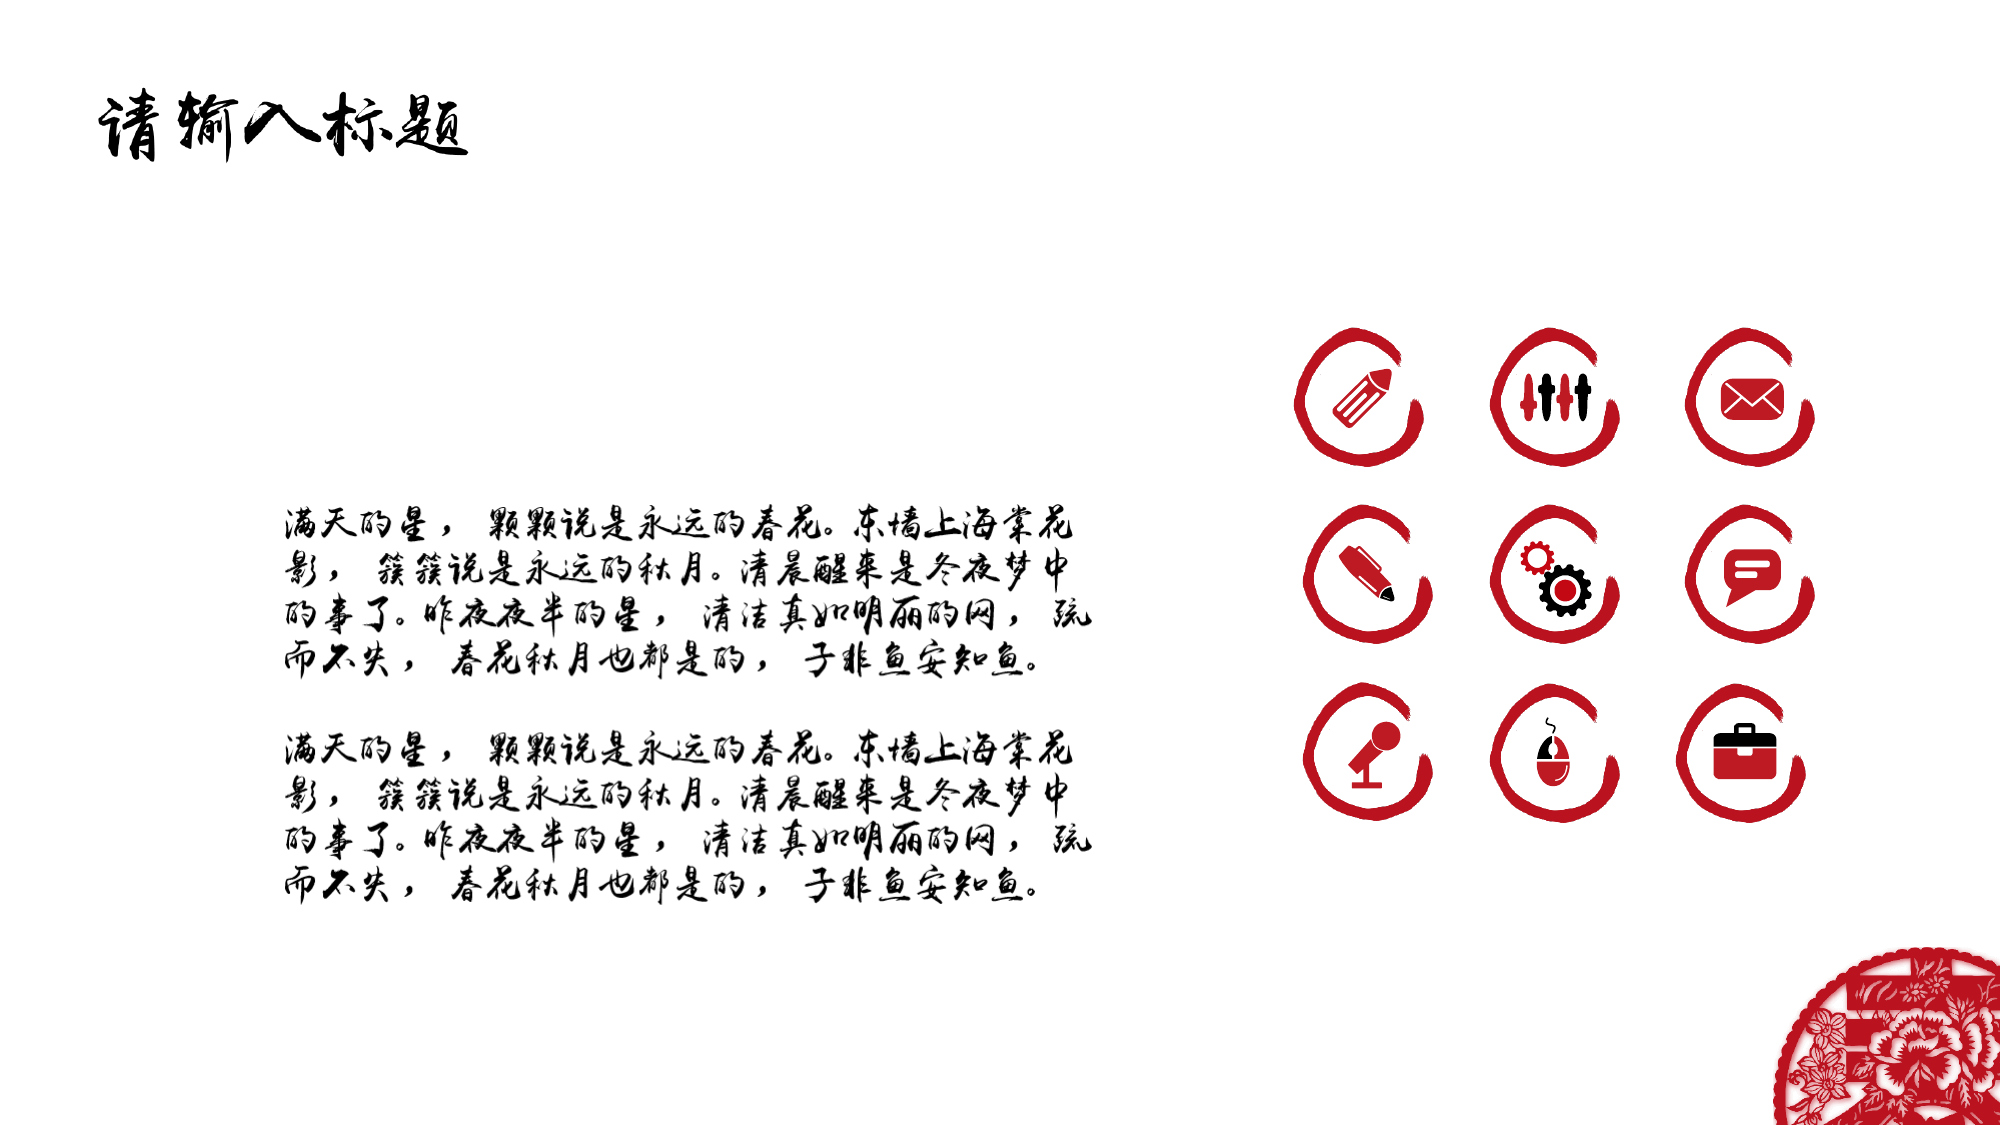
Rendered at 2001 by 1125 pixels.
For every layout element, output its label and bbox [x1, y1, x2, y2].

text_box [1713, 723, 1777, 780]
picture [1766, 937, 2000, 1125]
picture [1281, 491, 1452, 658]
picture [259, 485, 1112, 961]
picture [1663, 314, 1834, 481]
picture [1281, 669, 1452, 835]
picture [1468, 491, 1639, 658]
picture [0, 50, 642, 210]
picture [1654, 670, 1825, 837]
picture [1468, 670, 1639, 837]
picture [1272, 314, 1443, 481]
picture [1663, 491, 1834, 658]
picture [1468, 314, 1639, 481]
